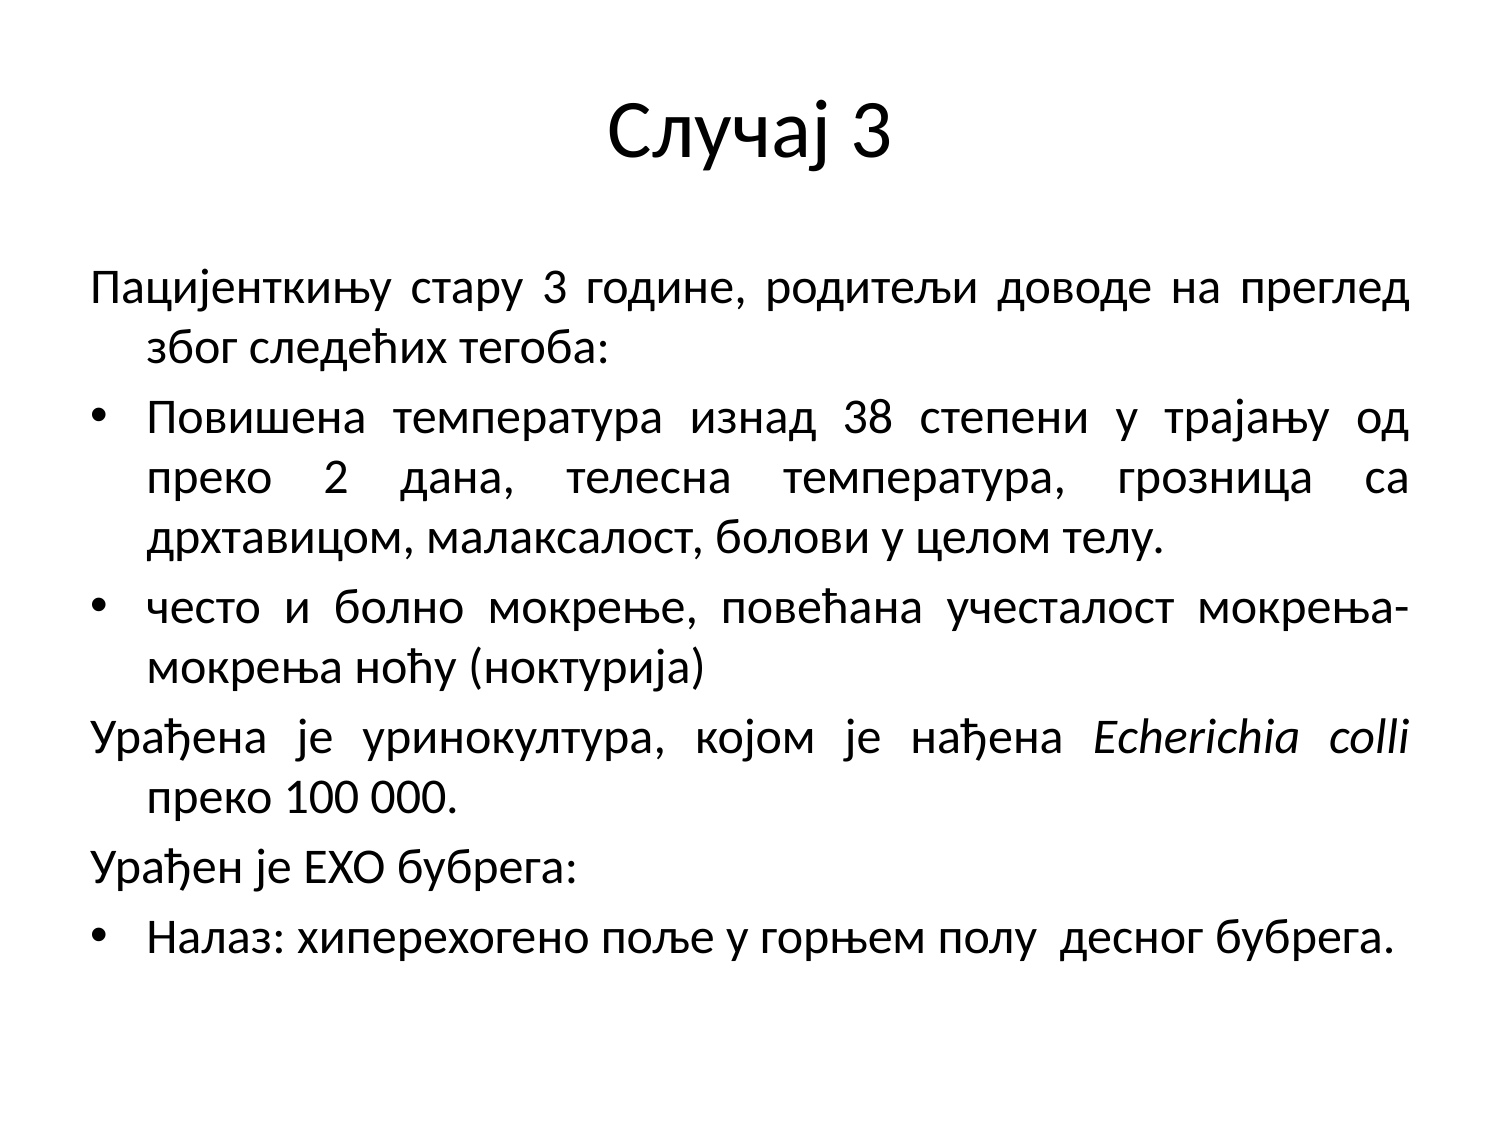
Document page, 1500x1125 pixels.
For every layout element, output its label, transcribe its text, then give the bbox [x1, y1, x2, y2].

list Случај 3 Пацијенткињу стару 3 године, родитељи доводе на преглед због следећих тегоба: Повишена температура изнад 38 степени у трајању од преко 2 дана, телесна температура, грозница са дрхтавицом, малаксалост, болови у целом телу. често и болно мокрење, повећана учесталост мокрења- мокрења ноћу (ноктурија) Урађена је уринокултура, којом је нађена Еcherichia colli преко 100 000. Урађен је ЕХО бубрега: Налаз: хиперехогено поље у горњем полу десног бубрега. [74, 66, 1426, 958]
